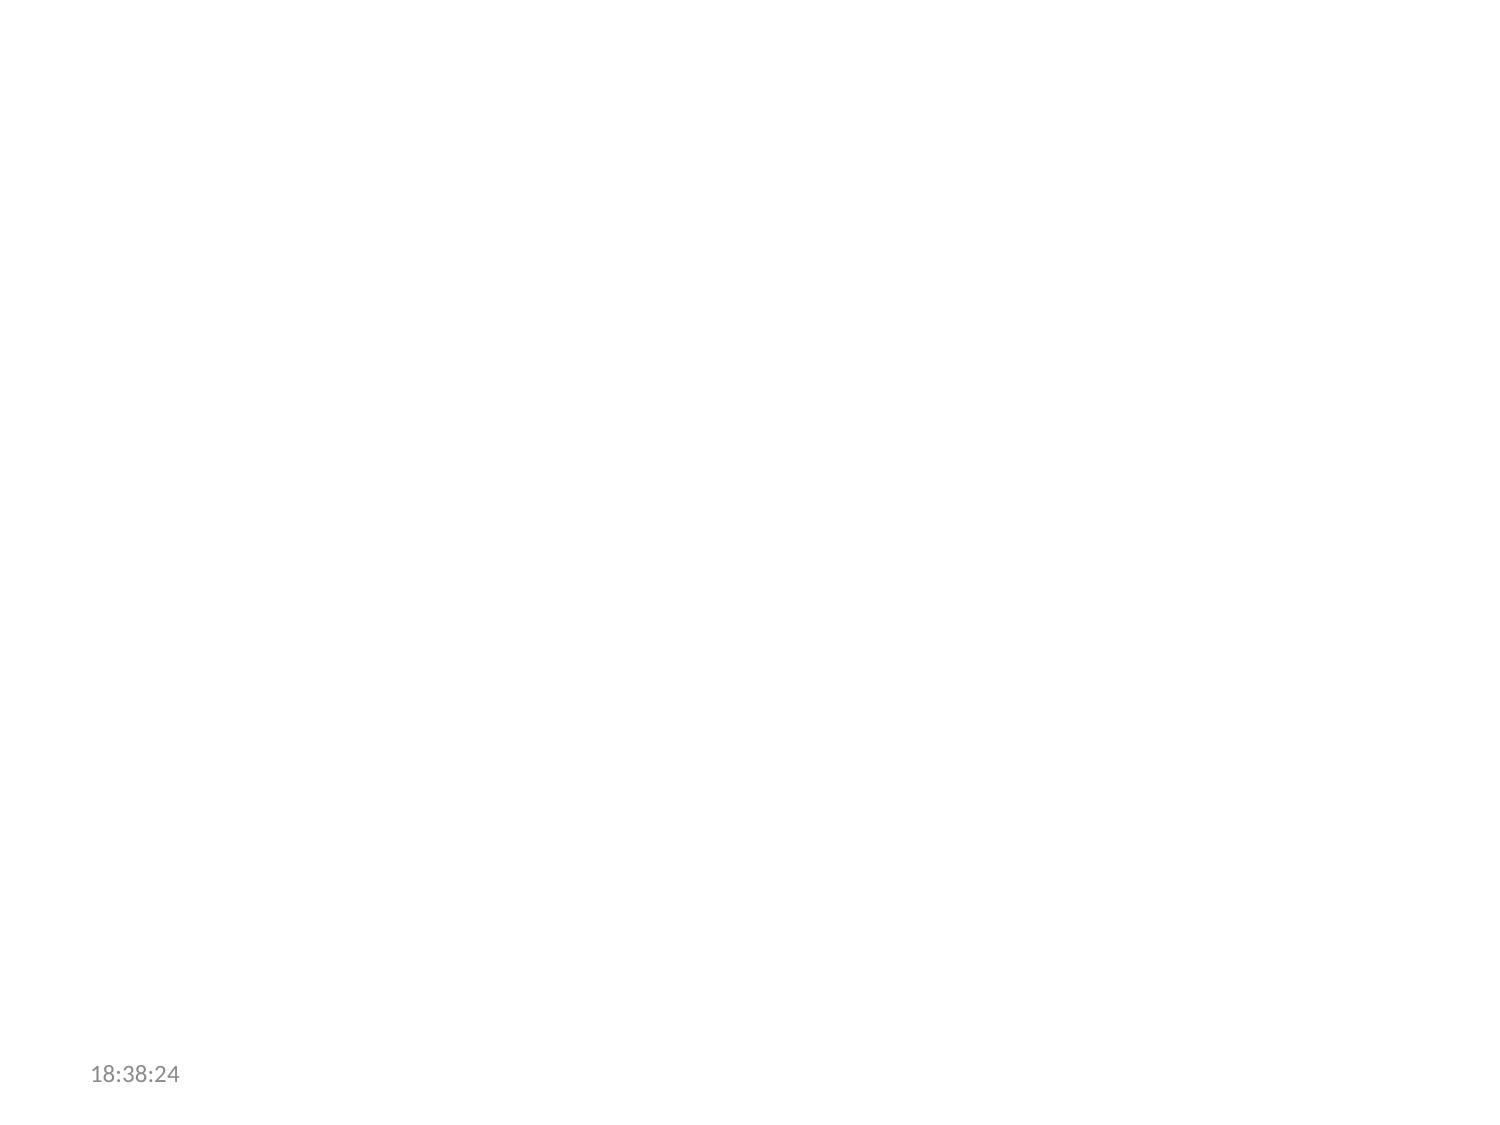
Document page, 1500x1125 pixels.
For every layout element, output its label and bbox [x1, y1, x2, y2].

slide_number [75, 1042, 425, 1103]
